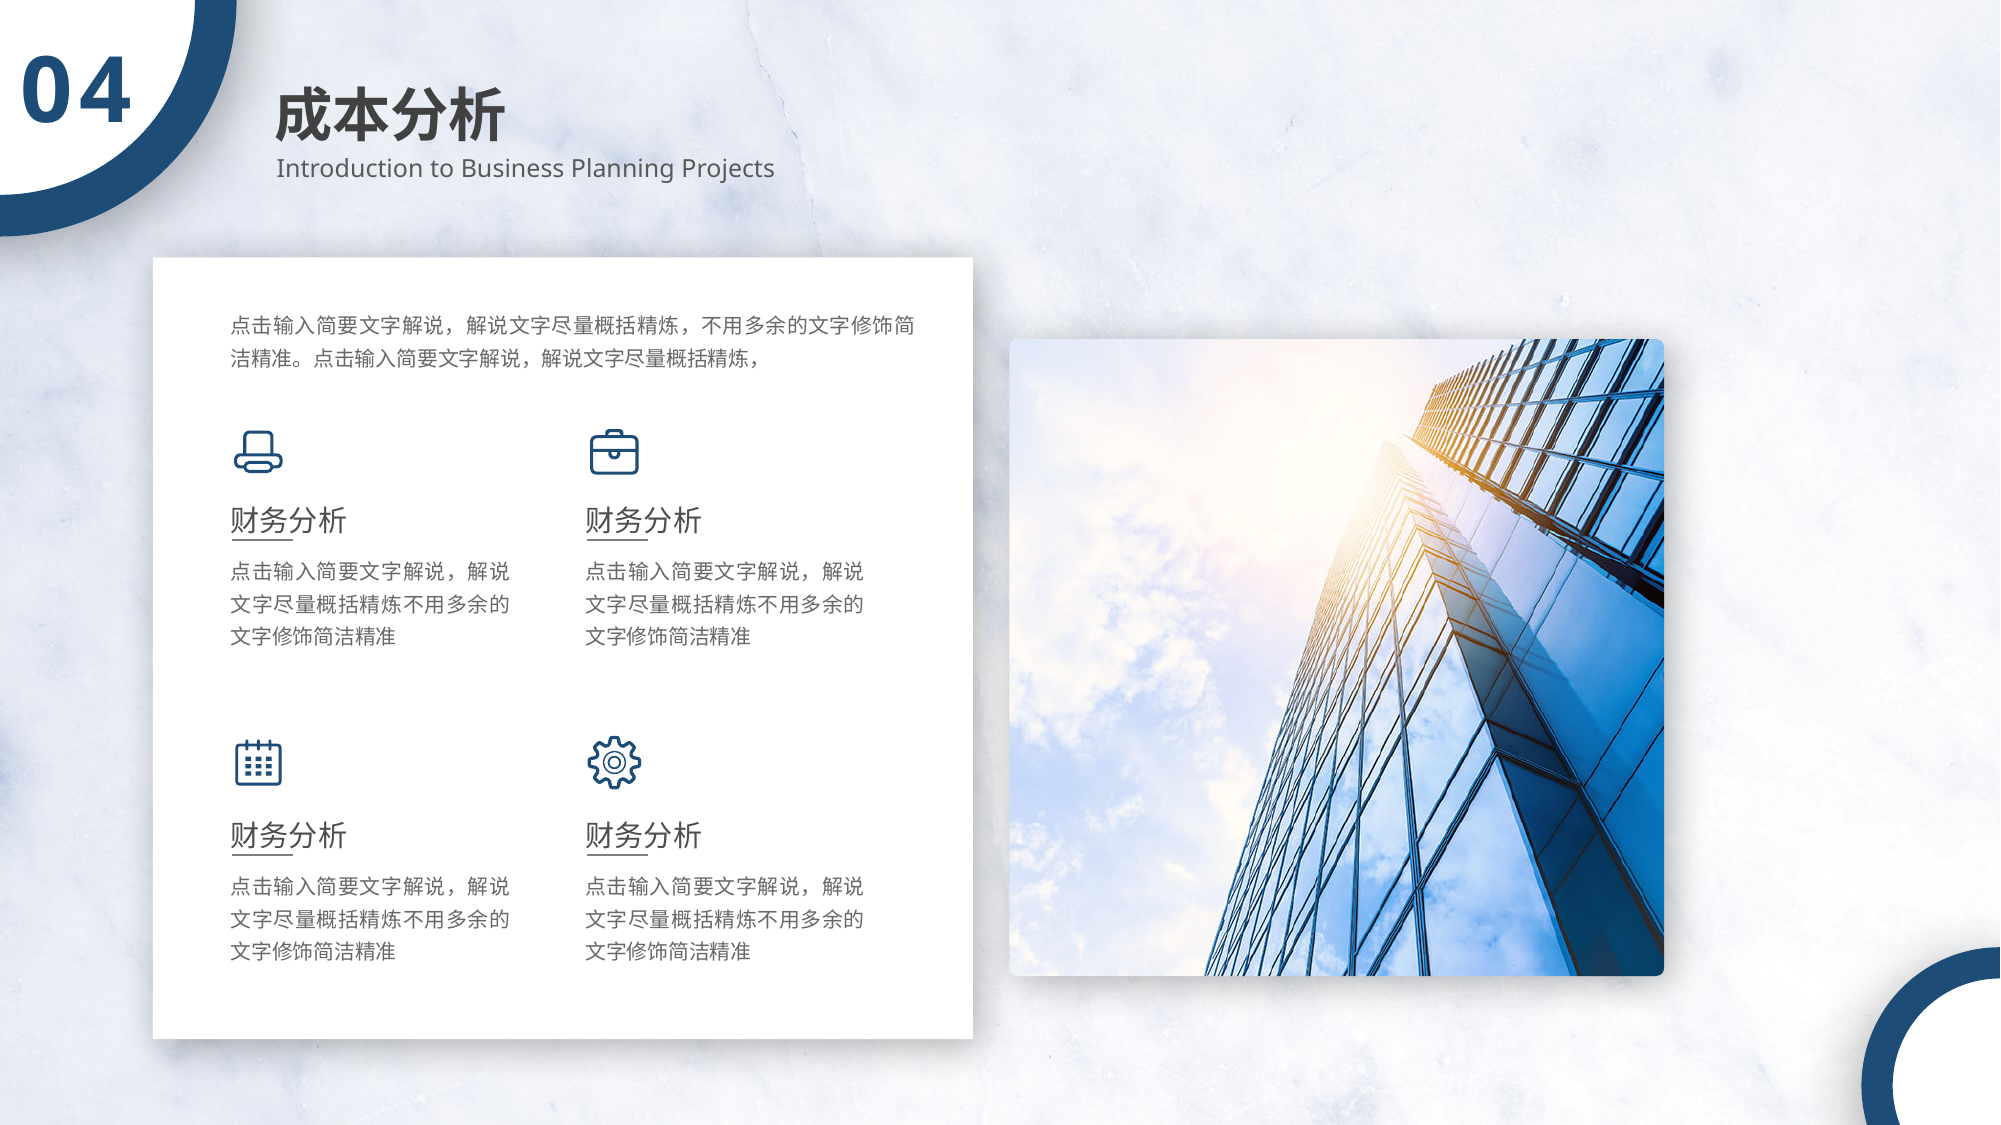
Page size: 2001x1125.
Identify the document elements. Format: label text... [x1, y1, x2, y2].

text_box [570, 735, 880, 973]
picture [0, 0, 2000, 1125]
text_box [0, 0, 217, 217]
text_box 点击输入简要文字解说，解说文字尽量概括精炼，不用多余的文字修饰简洁精准。点击输入简要文字解说，解说文字尽量概括精炼， [215, 298, 930, 378]
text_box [215, 739, 525, 973]
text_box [570, 429, 880, 658]
text_box 成本分析 [259, 71, 523, 156]
text_box [152, 256, 974, 1040]
text_box [1008, 338, 1666, 978]
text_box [215, 430, 525, 658]
text_box Introduction to Business Planning Projects [261, 144, 1243, 190]
text_box 04 [0, 22, 153, 148]
text_box [1876, 961, 2000, 1125]
